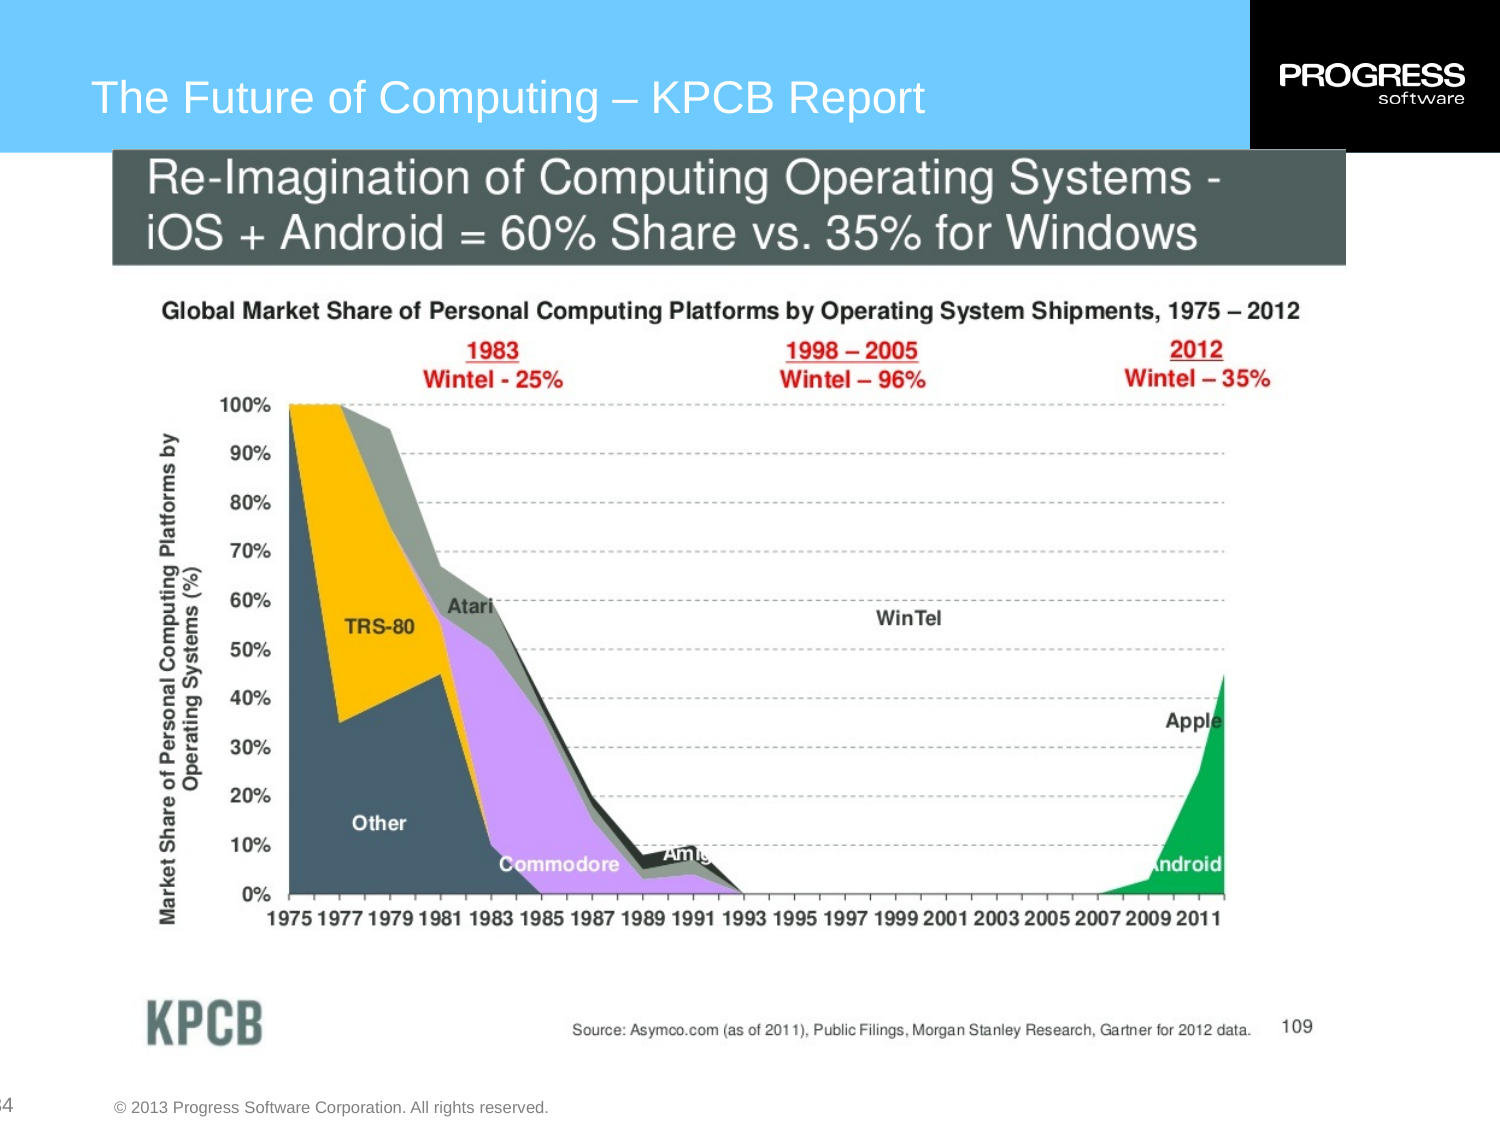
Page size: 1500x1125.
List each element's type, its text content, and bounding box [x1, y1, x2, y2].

picture [1280, 63, 1465, 104]
title The Future of Computing – KPCB Report [75, 64, 1201, 132]
picture [112, 149, 1346, 1076]
